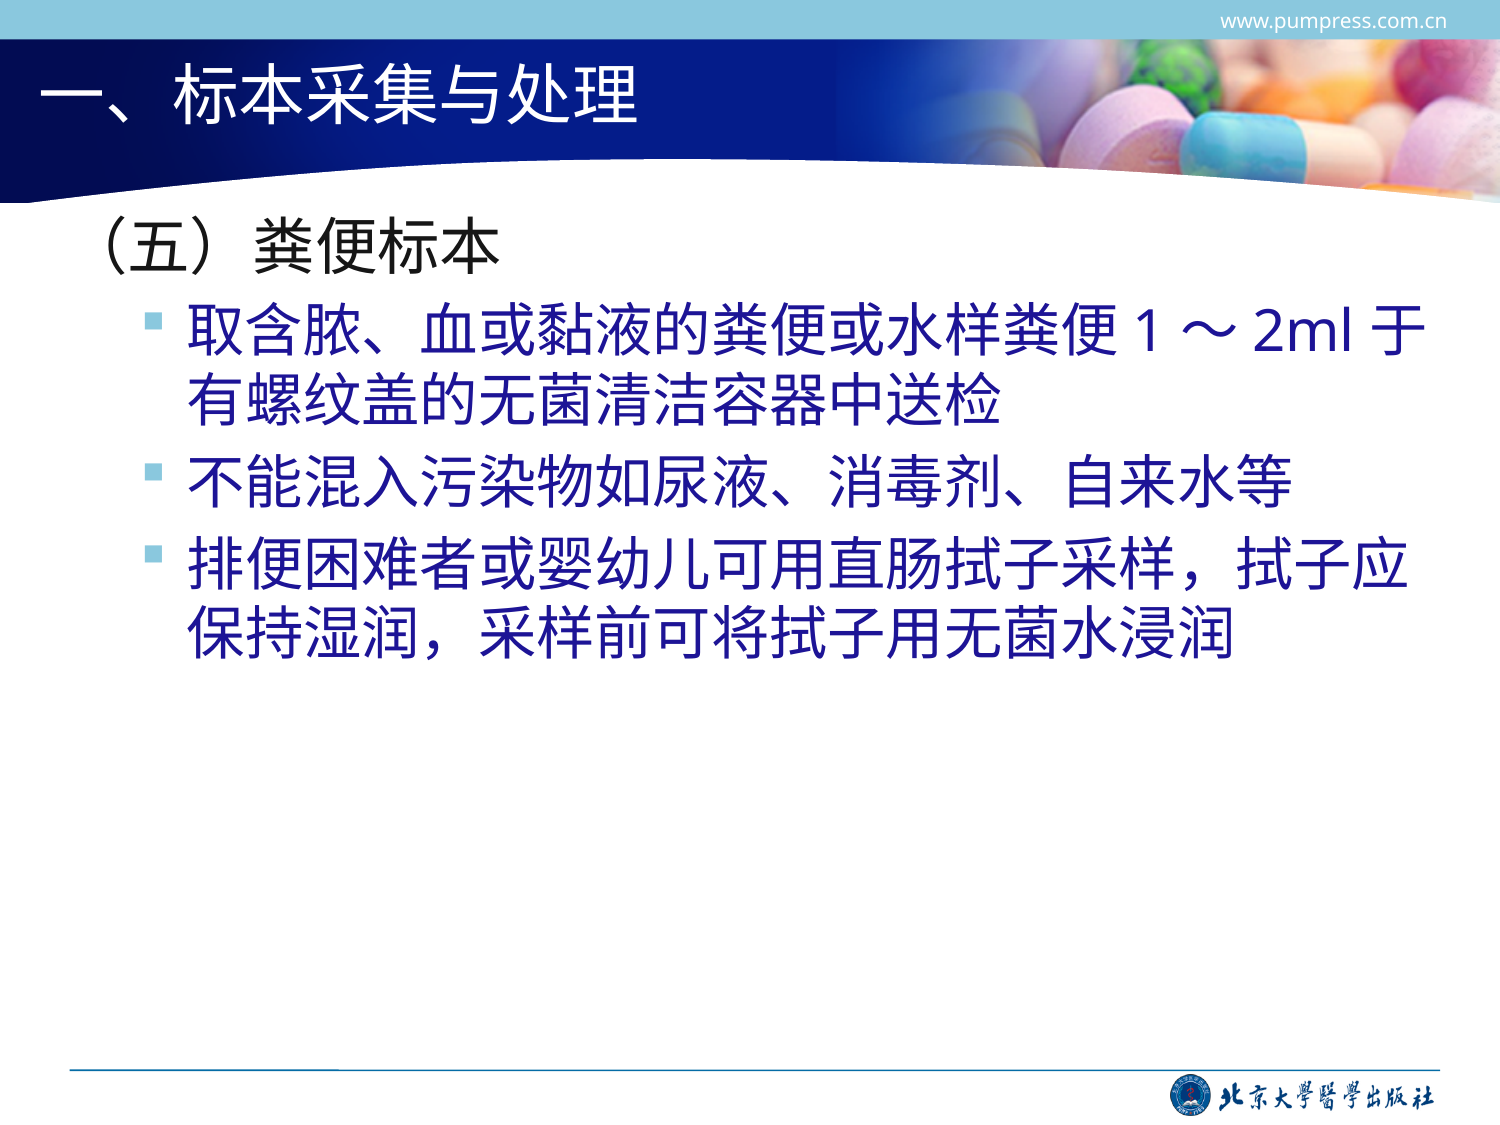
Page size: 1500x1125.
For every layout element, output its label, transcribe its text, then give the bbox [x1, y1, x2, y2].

title 一、标本采集与处理 [23, 46, 1349, 140]
slide_number www.pumpress.com.cn [1024, 0, 1463, 38]
list （五）粪便标本 取含脓、血或黏液的粪便或水样粪便1～2ml于有螺纹盖的无菌清洁容器中送检 不能混入污染物如尿液、消毒剂、自来水等 排便困难者或婴幼儿可用直肠拭子采样，拭子应保持湿润，采样前可将拭子用无菌水浸润 [49, 198, 1463, 1026]
picture [0, 40, 1500, 203]
picture [1170, 1074, 1436, 1118]
